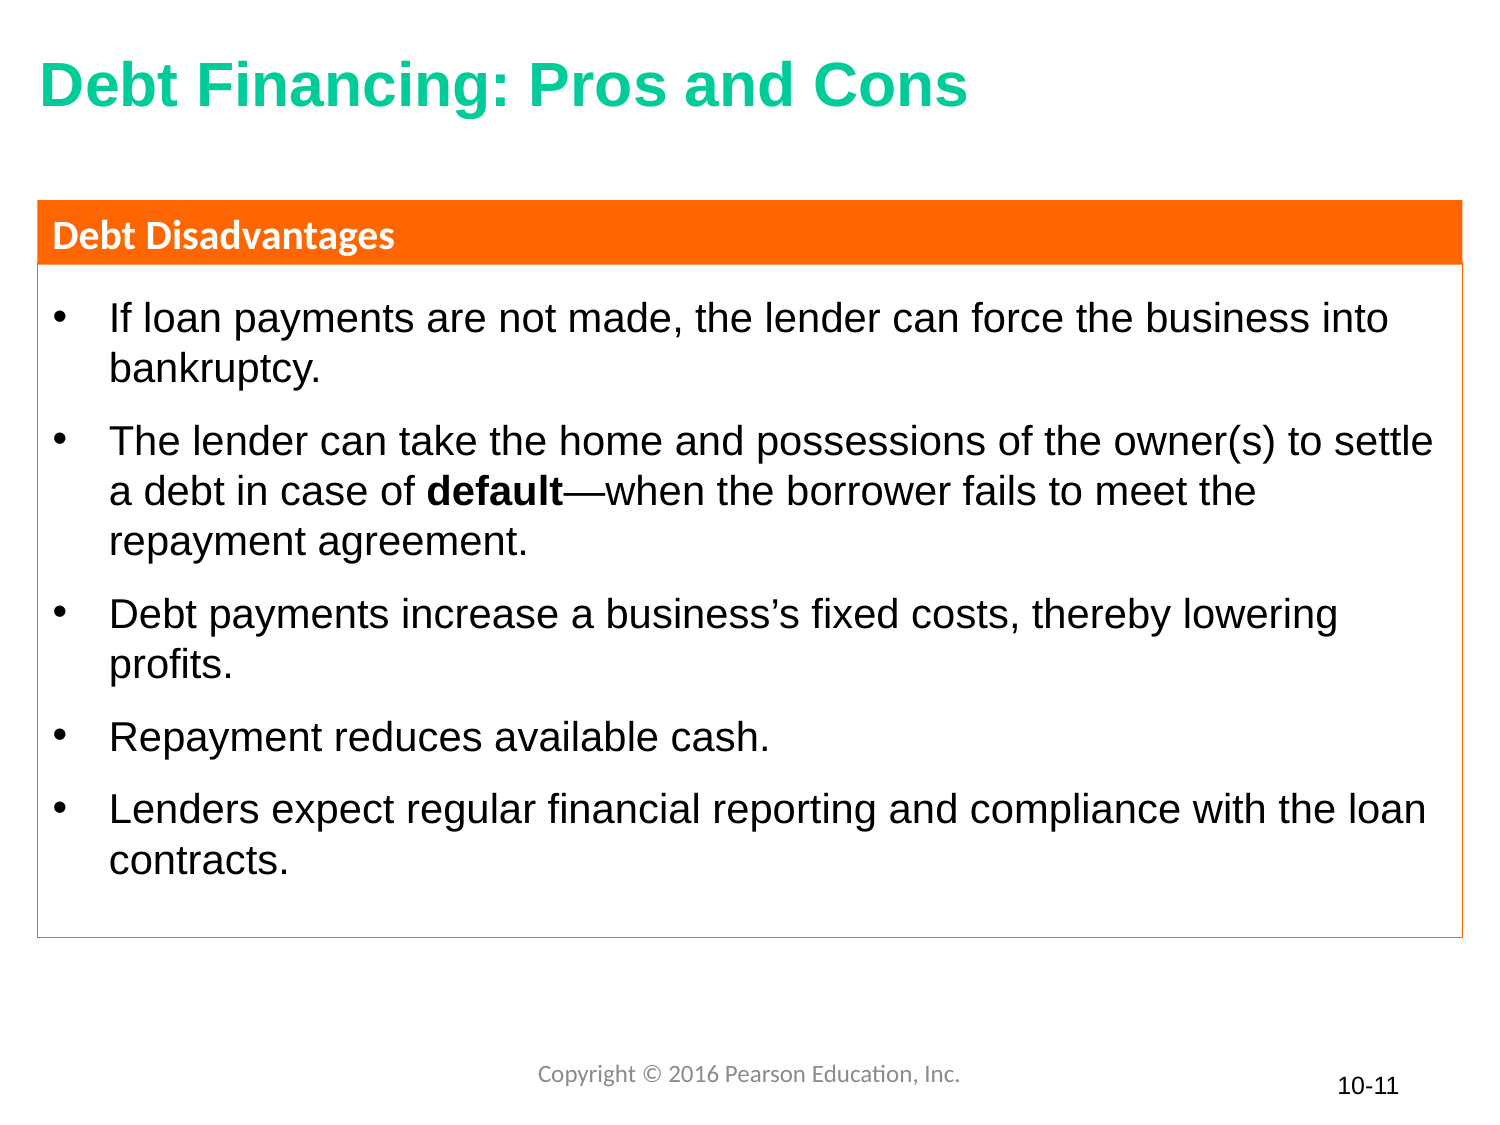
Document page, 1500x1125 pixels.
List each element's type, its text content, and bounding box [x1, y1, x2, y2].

footer Copyright © 2016 Pearson Education, Inc. [512, 1042, 988, 1103]
title Debt Financing: Pros and Cons [24, 0, 1375, 175]
text_box Debt Disadvantages [37, 200, 1463, 265]
list If loan payments are not made, the lender can force the business into bankruptcy. The lender can take the home and possessions of the owner(s) to settle a debt in case of default—when the borrower fails to meet the repayment agreement. Debt payments increase a business’s fixed costs, thereby lowering profits. Repayment reduces available cash. Lenders expect regular financial reporting and compliance with the loan contracts. [37, 265, 1463, 938]
